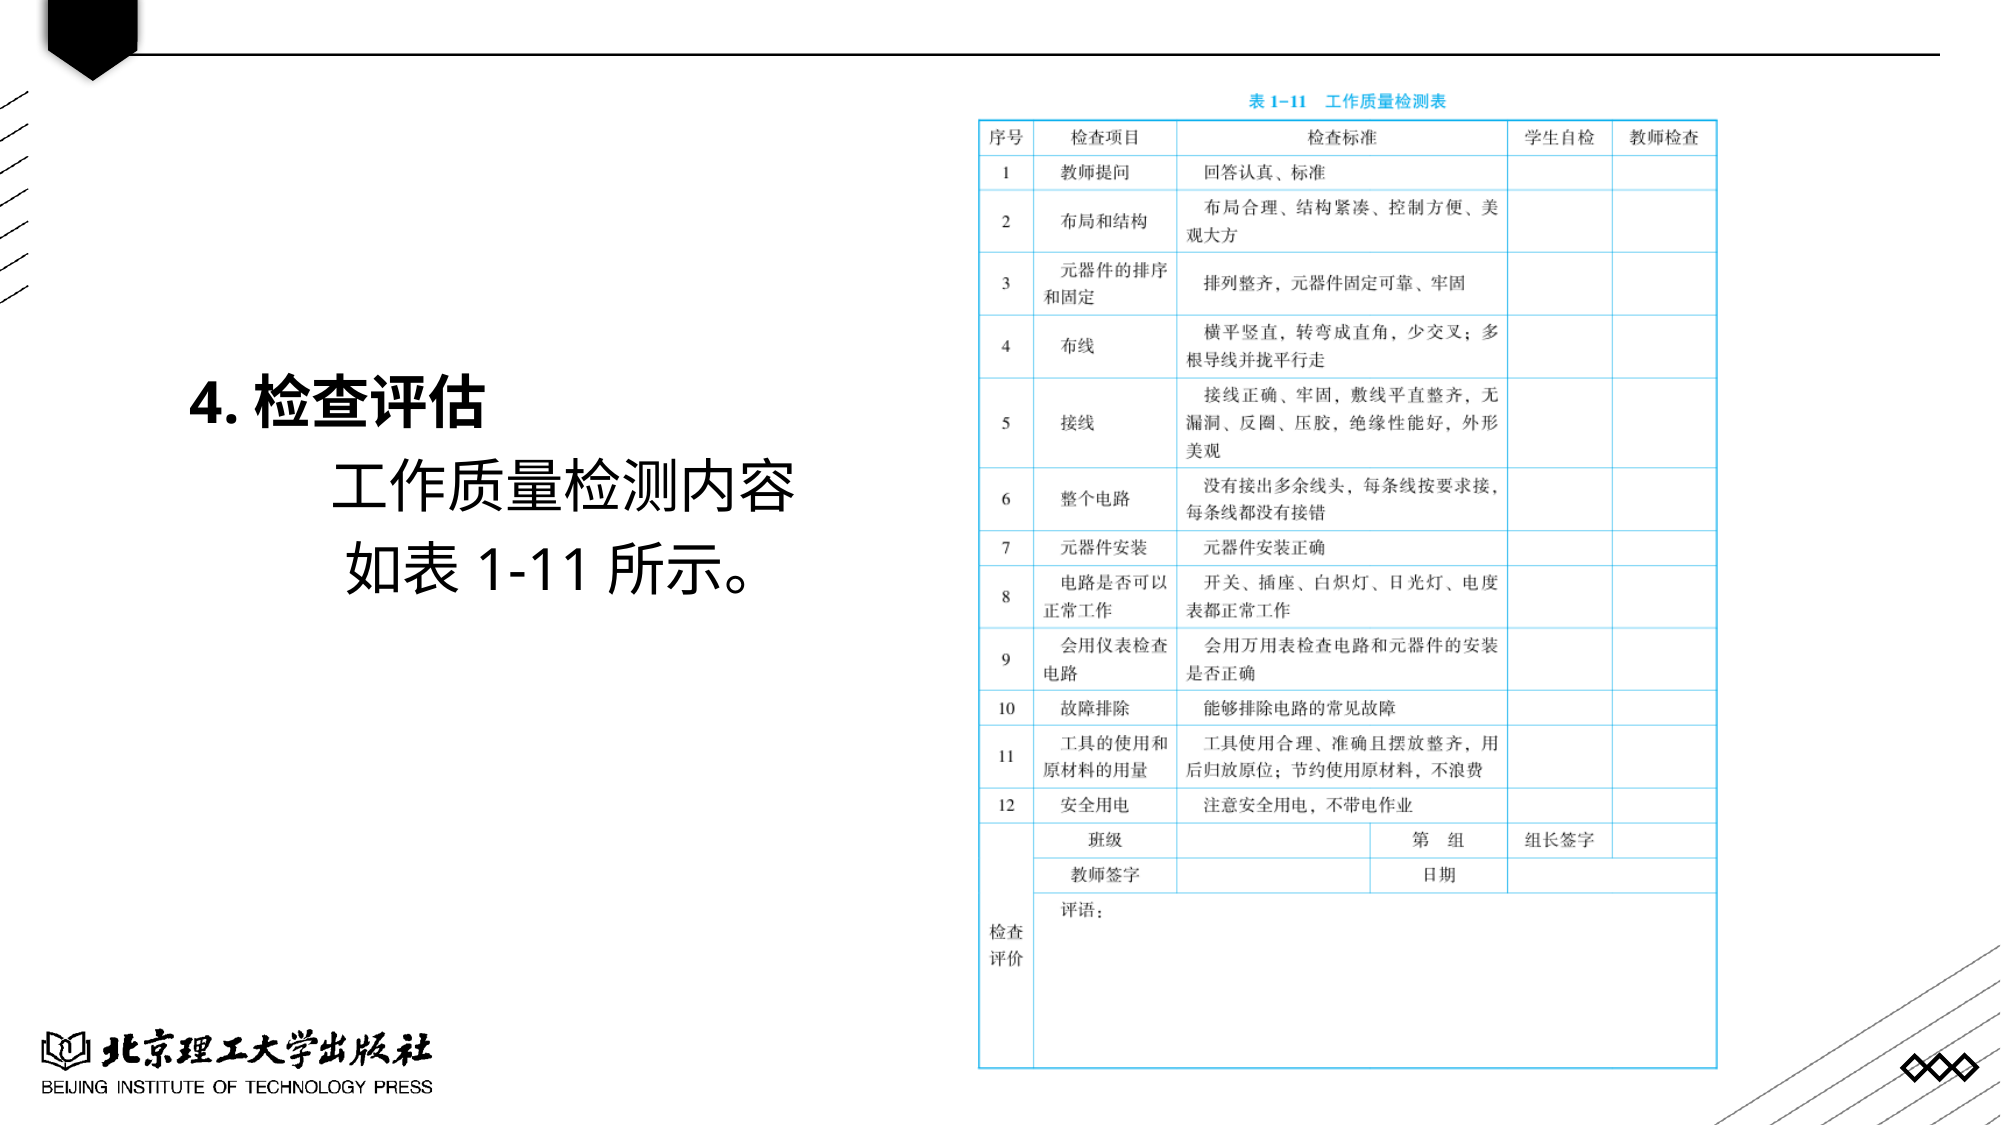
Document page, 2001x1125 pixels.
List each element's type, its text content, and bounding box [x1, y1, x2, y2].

text_box 4.检查评估 工作质量检测内容 如表1-11所示。 [174, 114, 858, 863]
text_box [1902, 1055, 1977, 1080]
text_box [47, 0, 139, 83]
picture [0, 0, 2001, 1125]
